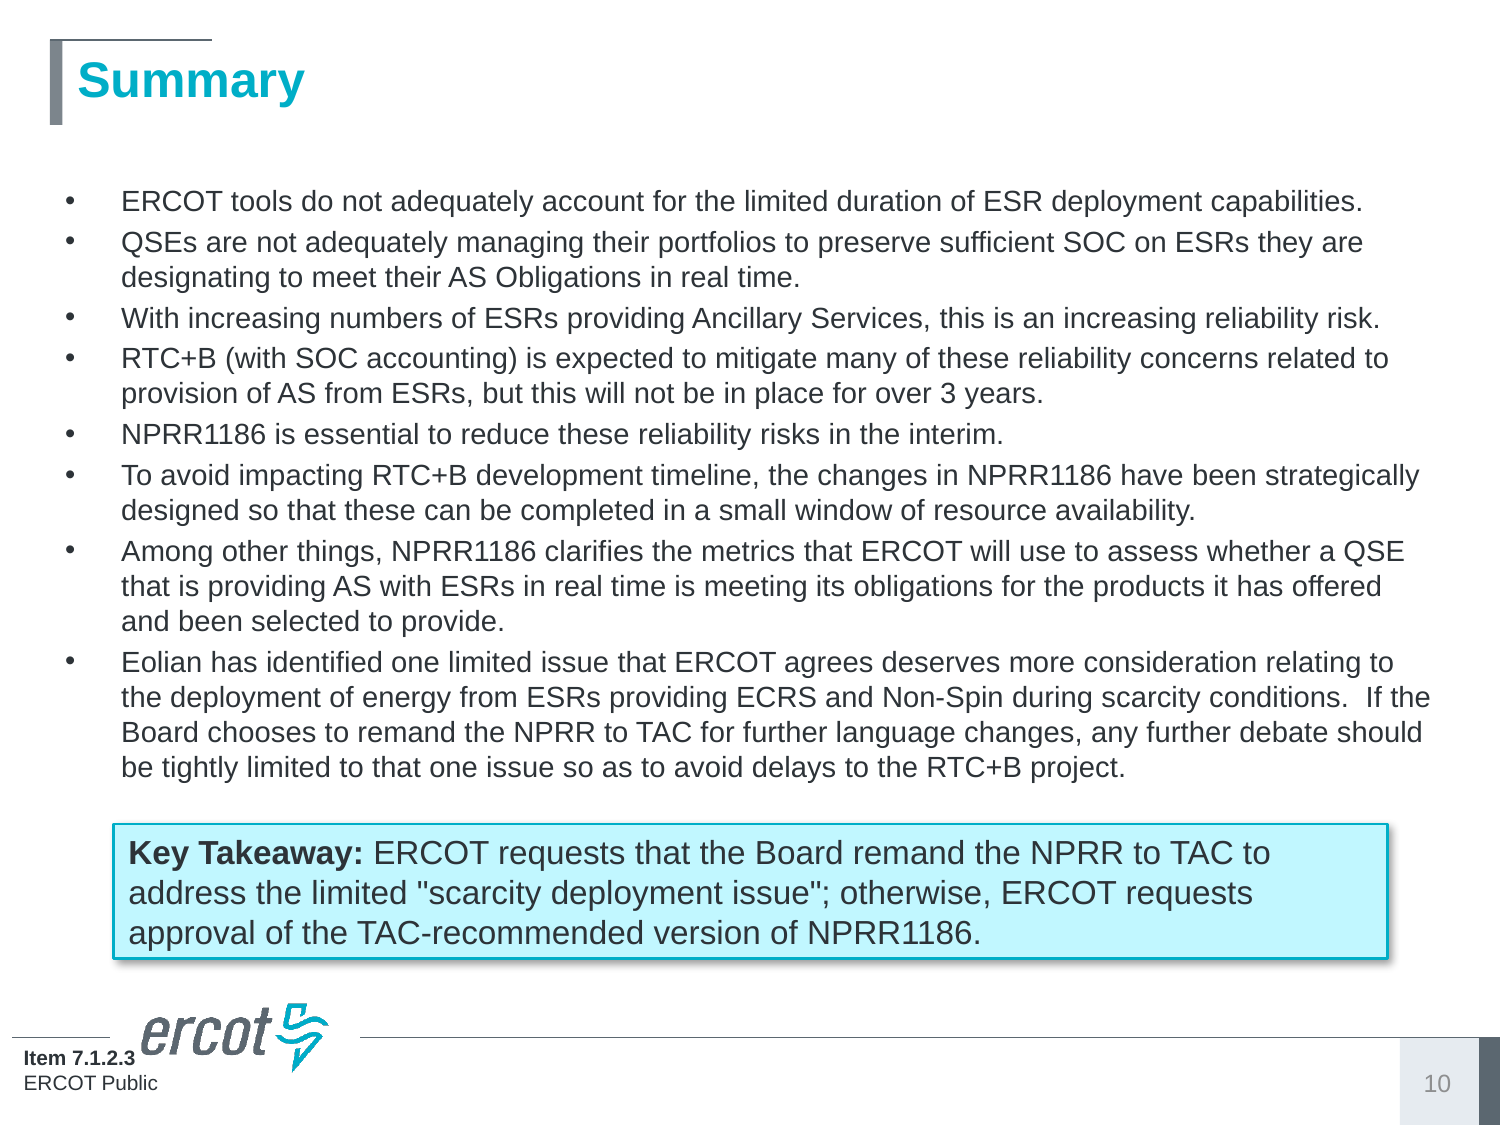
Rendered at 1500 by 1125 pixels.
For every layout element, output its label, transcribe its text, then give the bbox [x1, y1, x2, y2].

title Summary [62, 39, 1450, 134]
slide_number 10 [1387, 1057, 1488, 1107]
text_box Key Takeaway: ERCOT requests that the Board remand the NPRR to TAC to address the limited "scarcity deployment issue"; otherwise, ERCOT requests approval of the TAC-recommended version of NPRR1186. [113, 823, 1388, 959]
picture [137, 999, 332, 1075]
list ERCOT tools do not adequately account for the limited duration of ESR deployment capabilities. QSEs are not adequately managing their portfolios to preserve sufficient SOC on ESRs they are designating to meet their AS Obligations in real time. With increasing numbers of ESRs providing Ancillary Services, this is an increasing reliability risk. RTC+B (with SOC accounting) is expected to mitigate many of these reliability concerns related to provision of AS from ESRs, but this will not be in place for over 3 years. NPRR1186 is essential to reduce these reliability risks in the interim. To avoid impacting RTC+B development timeline, the changes in NPRR1186 have been strategically designed so that these can be completed in a small window of resource availability. Among other things, NPRR1186 clarifies the metrics that ERCOT will use to assess whether a QSE that is providing AS with ESRs in real time is meeting its obligations for the products it has offered and been selected to provide. Eolian has identified one limited issue that ERCOT agrees deserves more consideration relating to the deployment of energy from ESRs providing ECRS and Non-Spin during scarcity conditions. If the Board chooses to remand the NPRR to TAC for further language changes, any further debate should be tightly limited to that one issue so as to avoid delays to the RTC+B project. [50, 174, 1450, 972]
